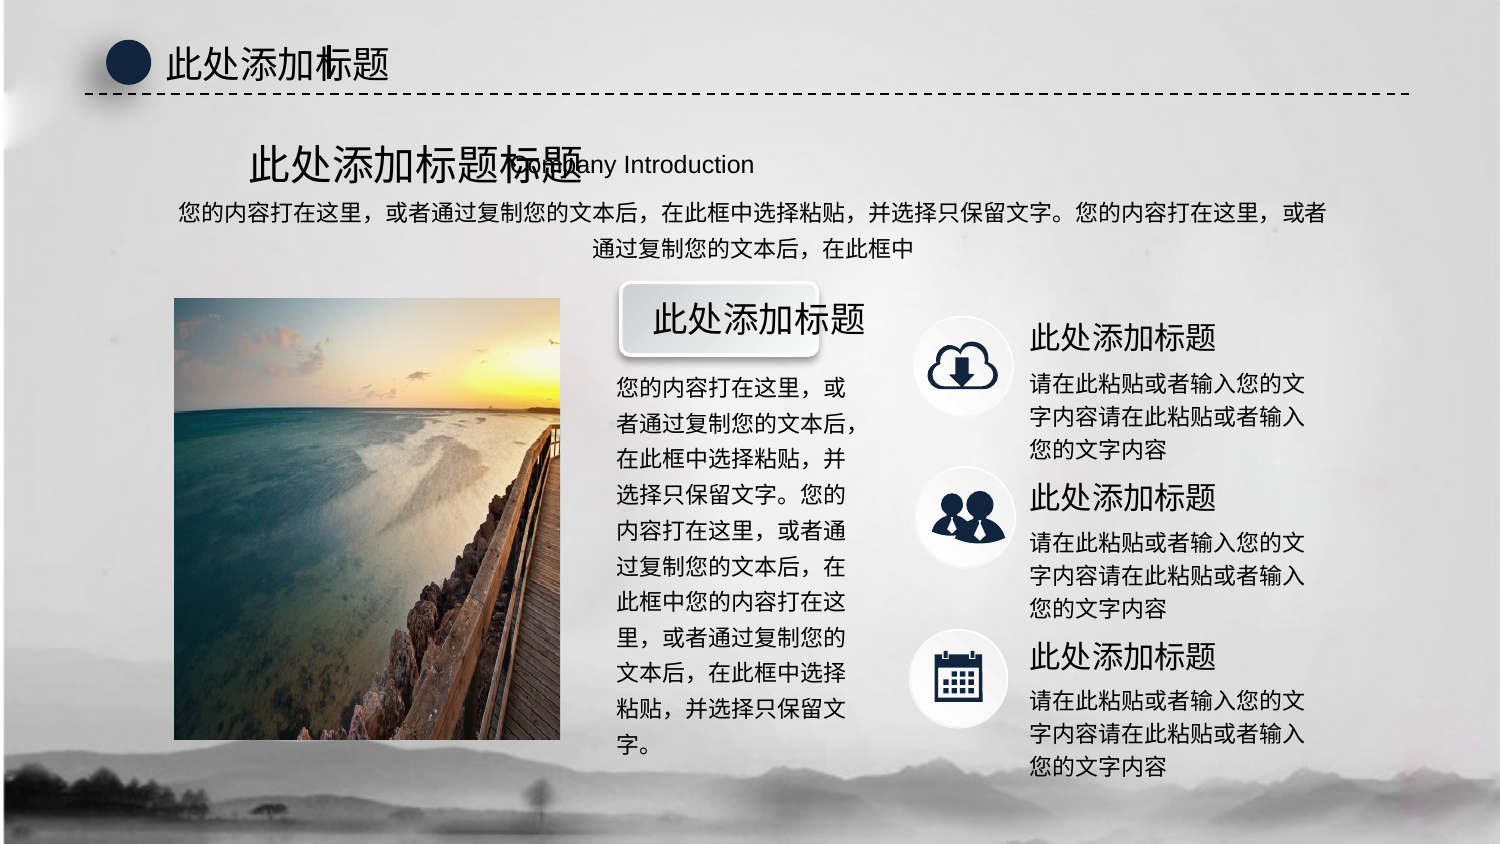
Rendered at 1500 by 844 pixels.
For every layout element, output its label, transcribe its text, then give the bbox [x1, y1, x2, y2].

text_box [913, 465, 1017, 569]
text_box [908, 628, 1009, 729]
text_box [620, 282, 879, 359]
text_box 此处添加标题标题 [237, 133, 595, 184]
picture [0, 0, 1500, 844]
text_box [104, 37, 150, 87]
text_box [911, 315, 1014, 418]
text_box 您的内容打在这里，或者通过复制您的文本后，在此框中选择粘贴，并选择只保留文字。您的内容打在这里，或者通过复制您的文本后，在此框中 [164, 184, 1343, 268]
text_box 请在此粘贴或者输入您的文字内容请在此粘贴或者输入您的文字内容 [1018, 675, 1328, 786]
text_box 请在此粘贴或者输入您的文字内容请在此粘贴或者输入您的文字内容 [1018, 358, 1328, 469]
text_box Company Introduction [498, 143, 783, 185]
text_box 请在此粘贴或者输入您的文字内容请在此粘贴或者输入您的文字内容 [1018, 517, 1328, 628]
text_box 此处添加标题 [1018, 631, 1311, 675]
text_box 此处添加标题 [1020, 472, 1311, 517]
text_box [174, 298, 561, 740]
text_box 您的内容打在这里，或者通过复制您的文本后，在此框中选择粘贴，并选择只保留文字。您的内容打在这里，或者通过复制您的文本后，在此框中您的内容打在这里，或者通过复制您的文本后，在此框中选择粘贴，并选择只保留文字。 [605, 359, 861, 764]
text_box 此处添加标题 [150, 33, 406, 93]
text_box 此处添加标题 [1018, 312, 1311, 358]
